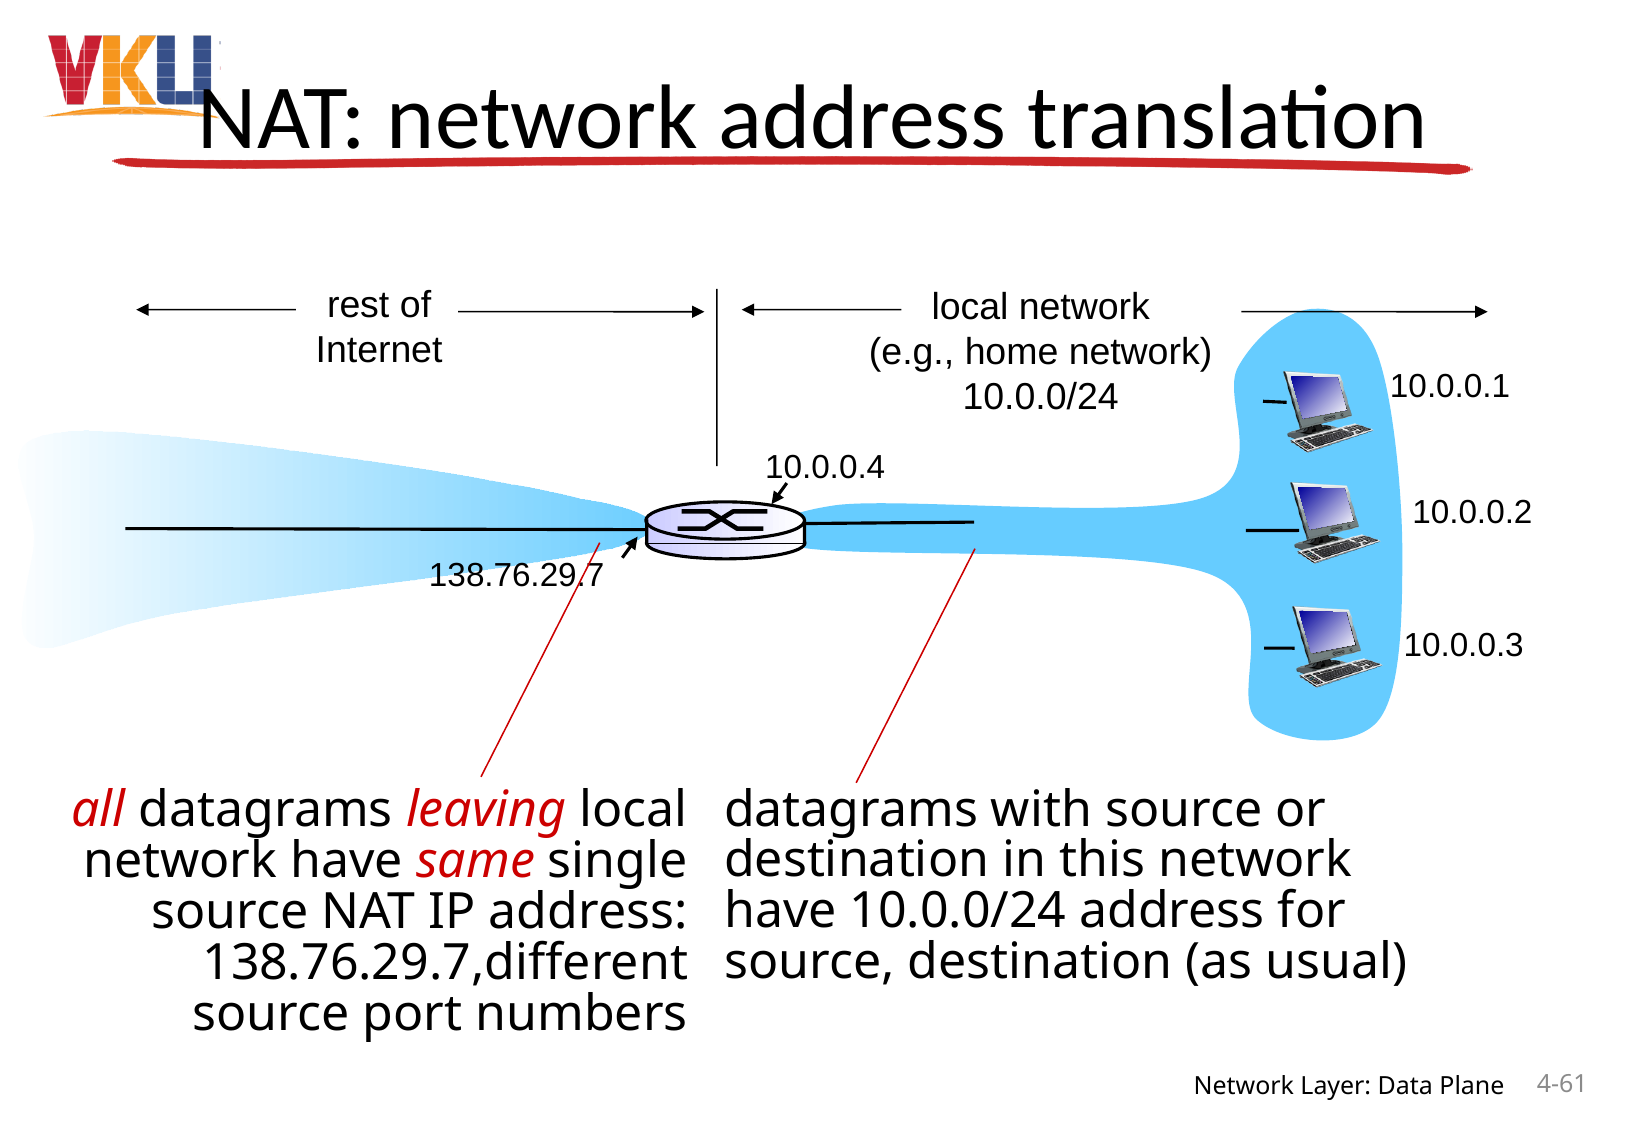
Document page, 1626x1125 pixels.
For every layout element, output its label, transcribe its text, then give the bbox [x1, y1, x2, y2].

footer Network Layer: Data Plane [1132, 1062, 1502, 1102]
text_box 10.0.0.1 [1375, 356, 1526, 412]
text_box [458, 305, 705, 318]
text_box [1280, 367, 1395, 460]
text_box [18, 430, 640, 648]
text_box [772, 483, 787, 500]
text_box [645, 501, 806, 560]
text_box 10.0.0.3 [1407, 615, 1539, 670]
text_box local network (e.g., home network) 10.0.0/24 [854, 274, 1228, 425]
text_box 10.0.0.4 [750, 437, 901, 493]
text_box [1241, 305, 1488, 318]
picture [32, 21, 228, 129]
text_box [741, 303, 902, 316]
text_box [136, 303, 296, 316]
slide_number 4-61 [1502, 1062, 1603, 1107]
text_box rest of Internet [300, 272, 458, 378]
picture [106, 151, 1488, 180]
text_box 138.76.29.7 [414, 545, 620, 600]
title NAT: network address translation [94, 37, 1533, 187]
text_box [812, 312, 1403, 741]
text_box datagrams with source or destination in this network have 10.0.0/24 address for source, destination (as usual) [709, 777, 1423, 997]
text_box [622, 536, 638, 558]
text_box 10.0.0.2 [1407, 483, 1548, 538]
text_box all datagrams leaving local network have same single source NAT IP address: 138.76.29.7,different source port numbers [47, 778, 703, 1049]
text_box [1288, 601, 1404, 694]
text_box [1287, 478, 1402, 571]
